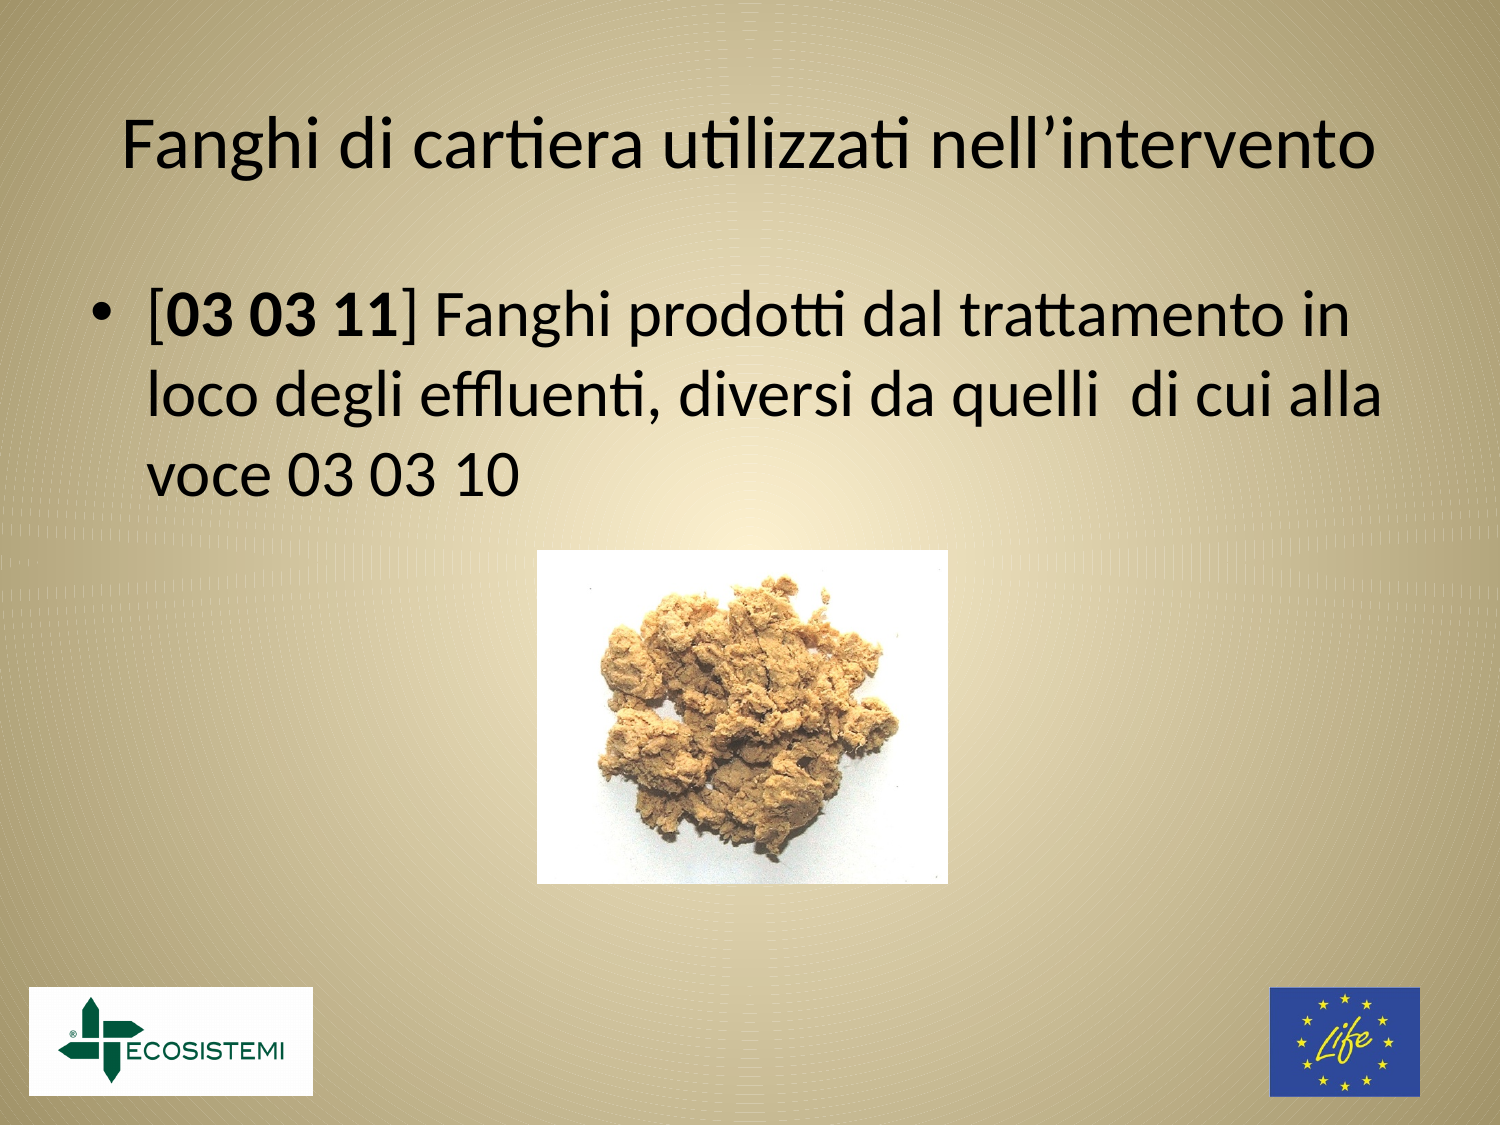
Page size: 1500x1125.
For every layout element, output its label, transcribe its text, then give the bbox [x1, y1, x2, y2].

list [03 03 11] Fanghi prodotti dal trattamento in loco degli effluenti, diversi da quelli di cui alla voce 03 03 10 [75, 262, 1425, 1005]
picture [29, 987, 314, 1097]
picture [537, 550, 948, 884]
picture [1269, 987, 1420, 1097]
title Fanghi di cartiera utilizzati nell’intervento [75, 45, 1425, 233]
